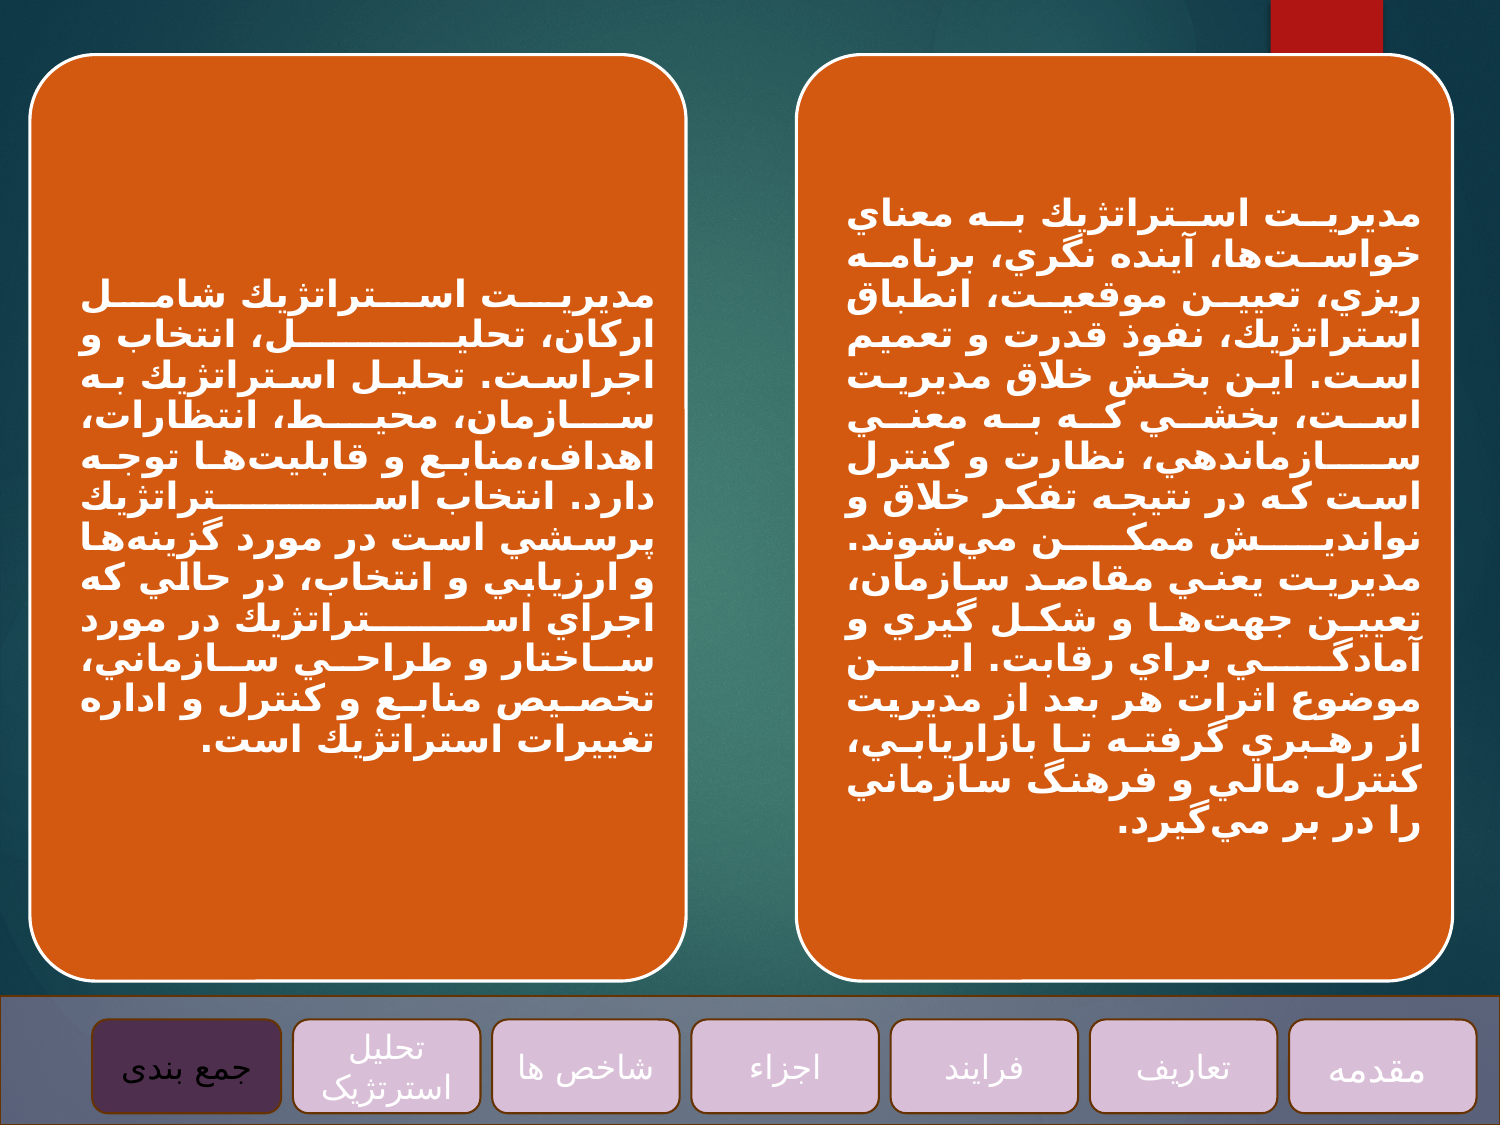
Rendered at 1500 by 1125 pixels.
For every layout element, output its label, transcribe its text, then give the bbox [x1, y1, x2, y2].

text_box تعاریف [1088, 1017, 1279, 1115]
text_box اجزاء [689, 1017, 881, 1115]
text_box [1288, 1019, 1477, 1114]
text_box جمع بندی [90, 1017, 283, 1115]
text_box فرایند [888, 1017, 1080, 1115]
text_box شاخص ها [490, 1017, 682, 1115]
text_box [0, 995, 1500, 1125]
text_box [29, 54, 1454, 982]
text_box تحلیل استرتژیک [291, 1017, 483, 1115]
